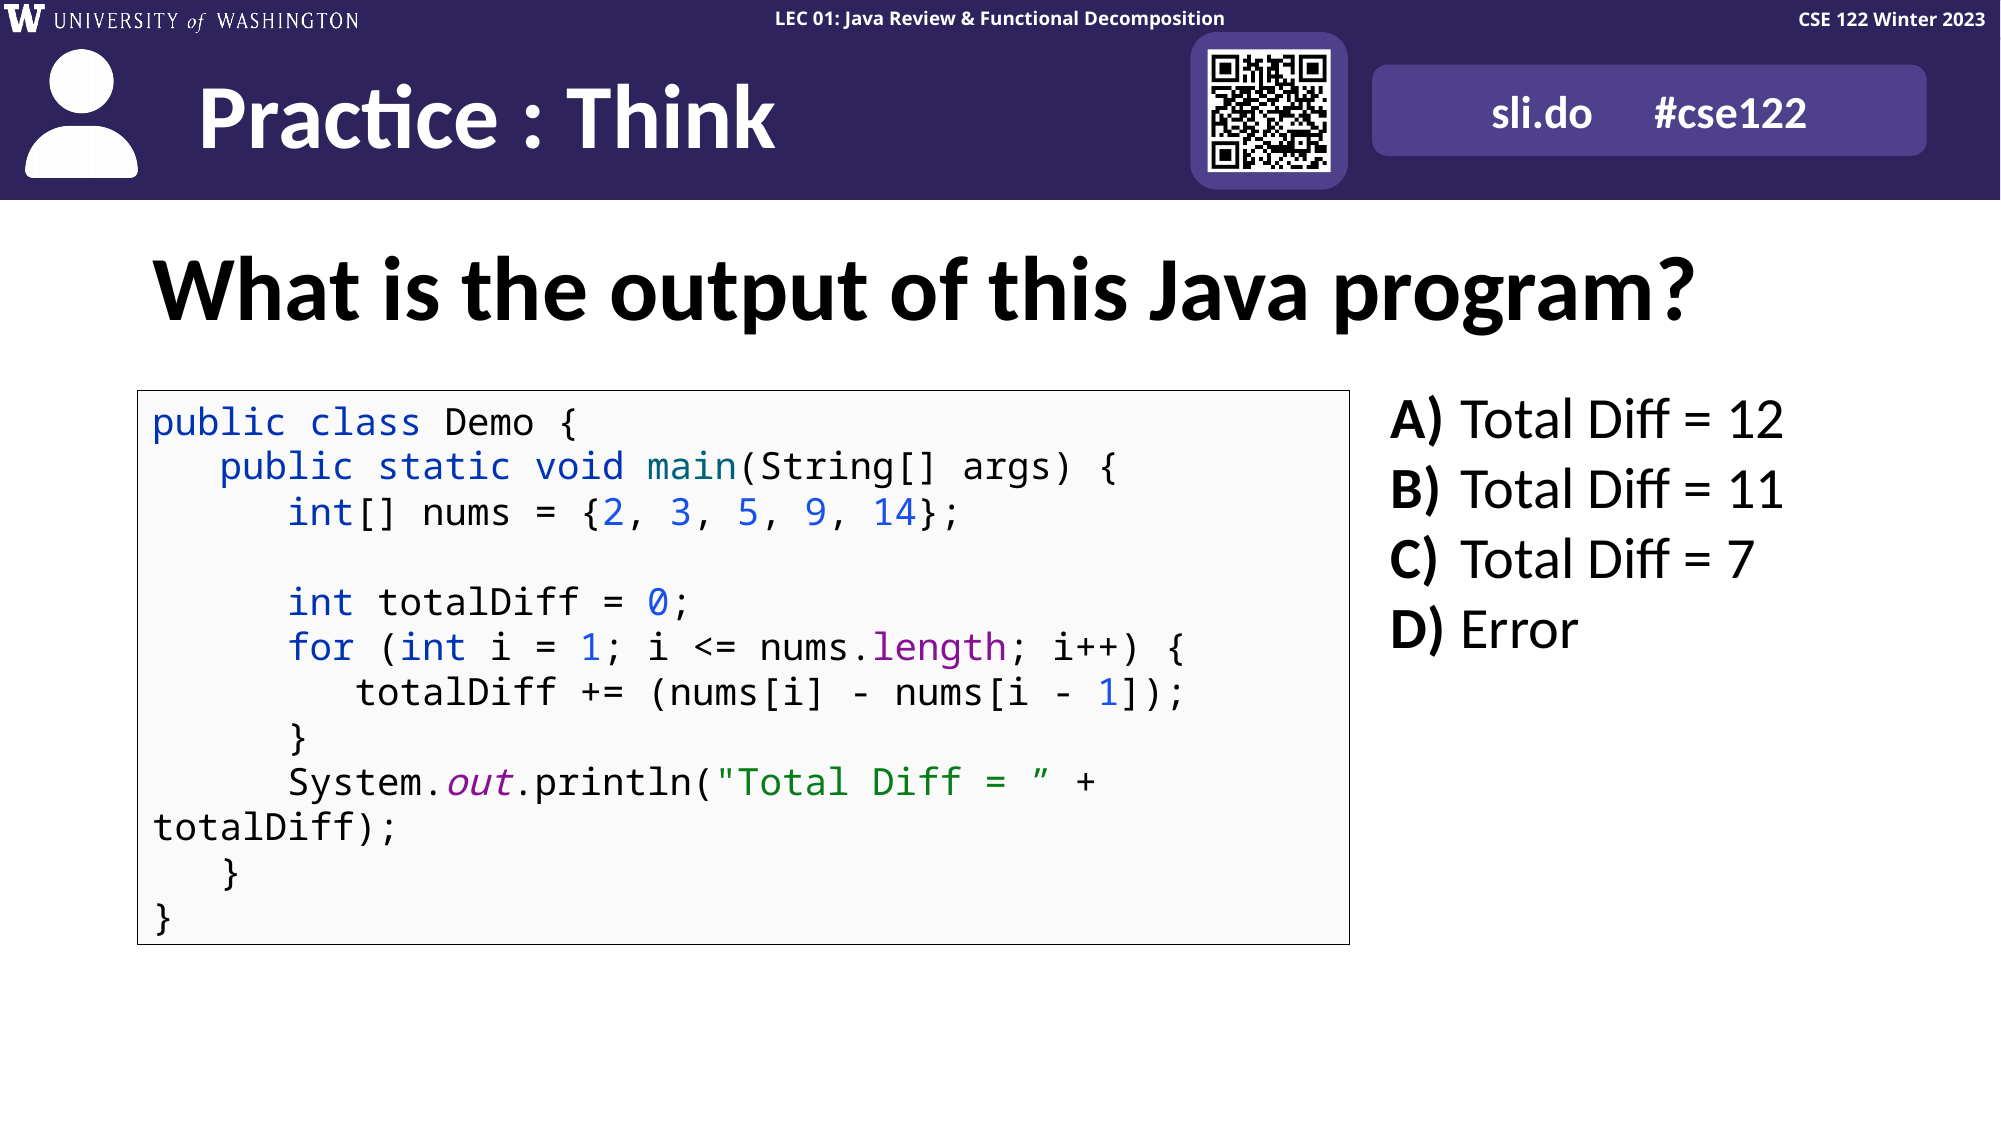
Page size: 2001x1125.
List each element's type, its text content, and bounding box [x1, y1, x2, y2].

picture [4, 4, 358, 33]
picture [25, 49, 138, 178]
picture [1209, 51, 1330, 171]
text_box public class Demo { public static void main(String[] args) { int[] nums = {2, 3, 5, 9, 14}; int totalDiff = 0; for (int i = 1; i <= nums.length; i++) { totalDiff += (nums[i] - nums[i - 1]); } System.out.println("Total Diff = ” + totalDiff); } } [137, 390, 1350, 945]
title What is the output of this Java program? [137, 227, 1863, 353]
text_box Total Diff = 12 Total Diff = 11 Total Diff = 7 Error [1376, 372, 1801, 738]
